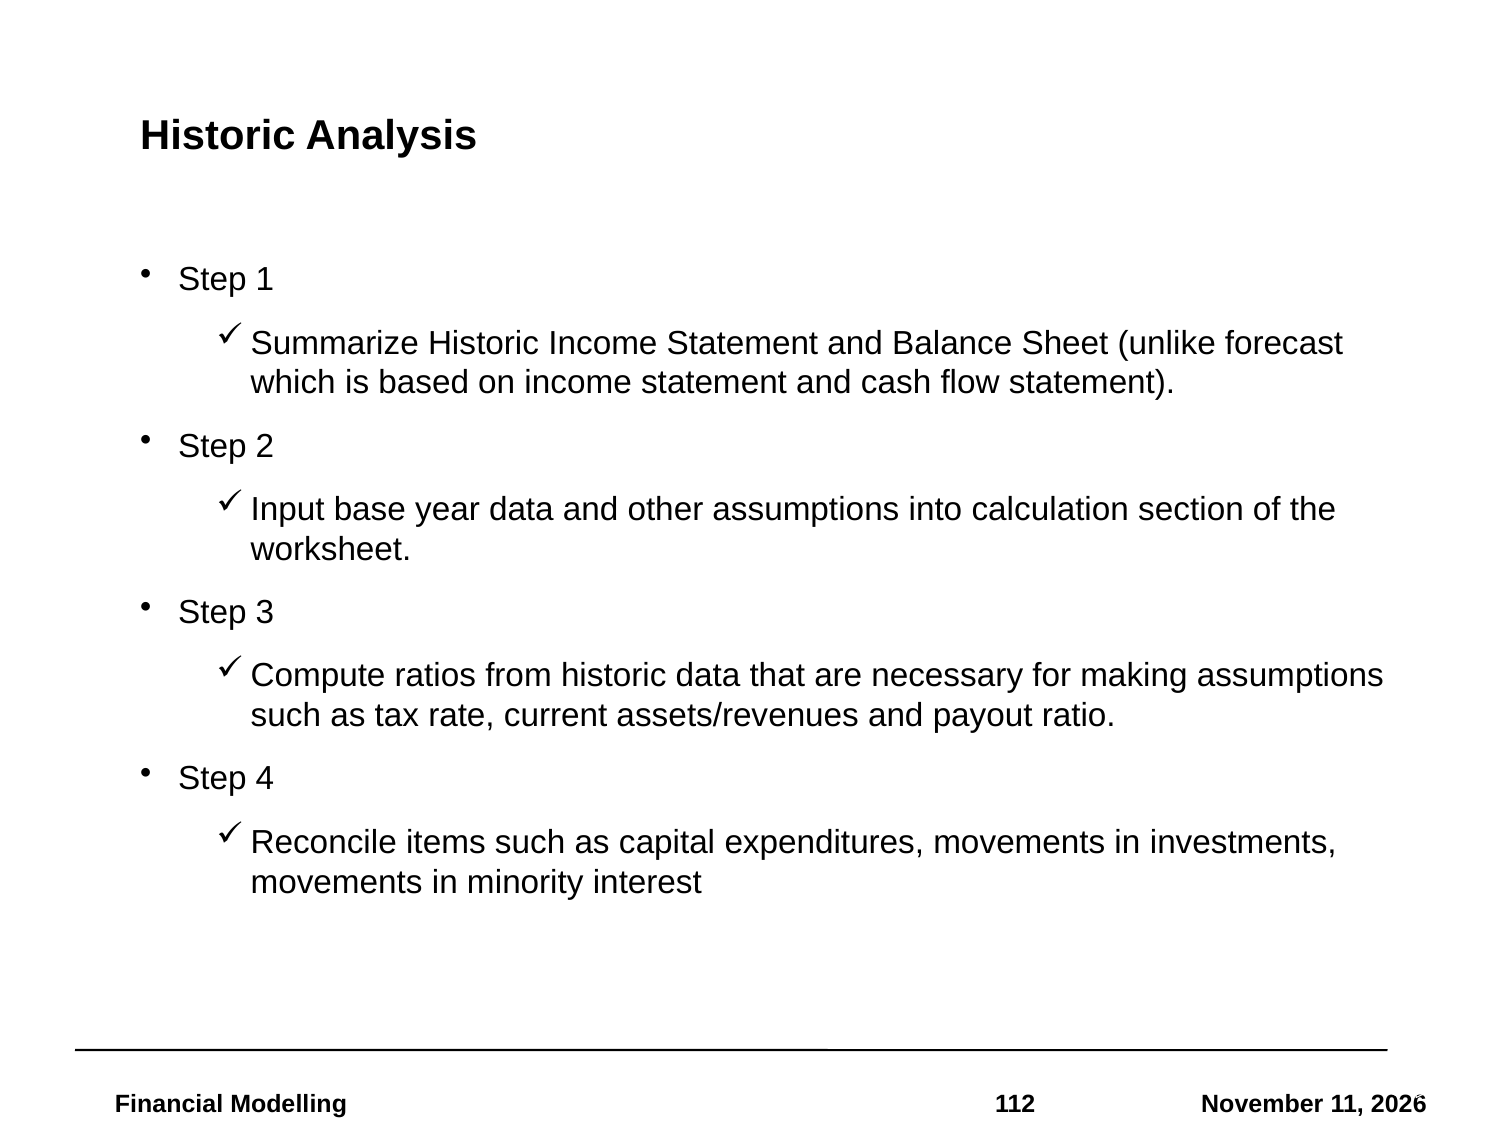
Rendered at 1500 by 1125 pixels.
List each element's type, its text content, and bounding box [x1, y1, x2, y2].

list Step 1 Summarize Historic Income Statement and Balance Sheet (unlike forecast which is based on income statement and cash flow statement). Step 2 Input base year data and other assumptions into calculation section of the worksheet. Step 3 Compute ratios from historic data that are necessary for making assumptions such as tax rate, current assets/revenues and payout ratio. Step 4 Reconcile items such as capital expenditures, movements in investments, movements in minority interest [124, 249, 1413, 1001]
title Historic Analysis [124, 99, 1413, 226]
